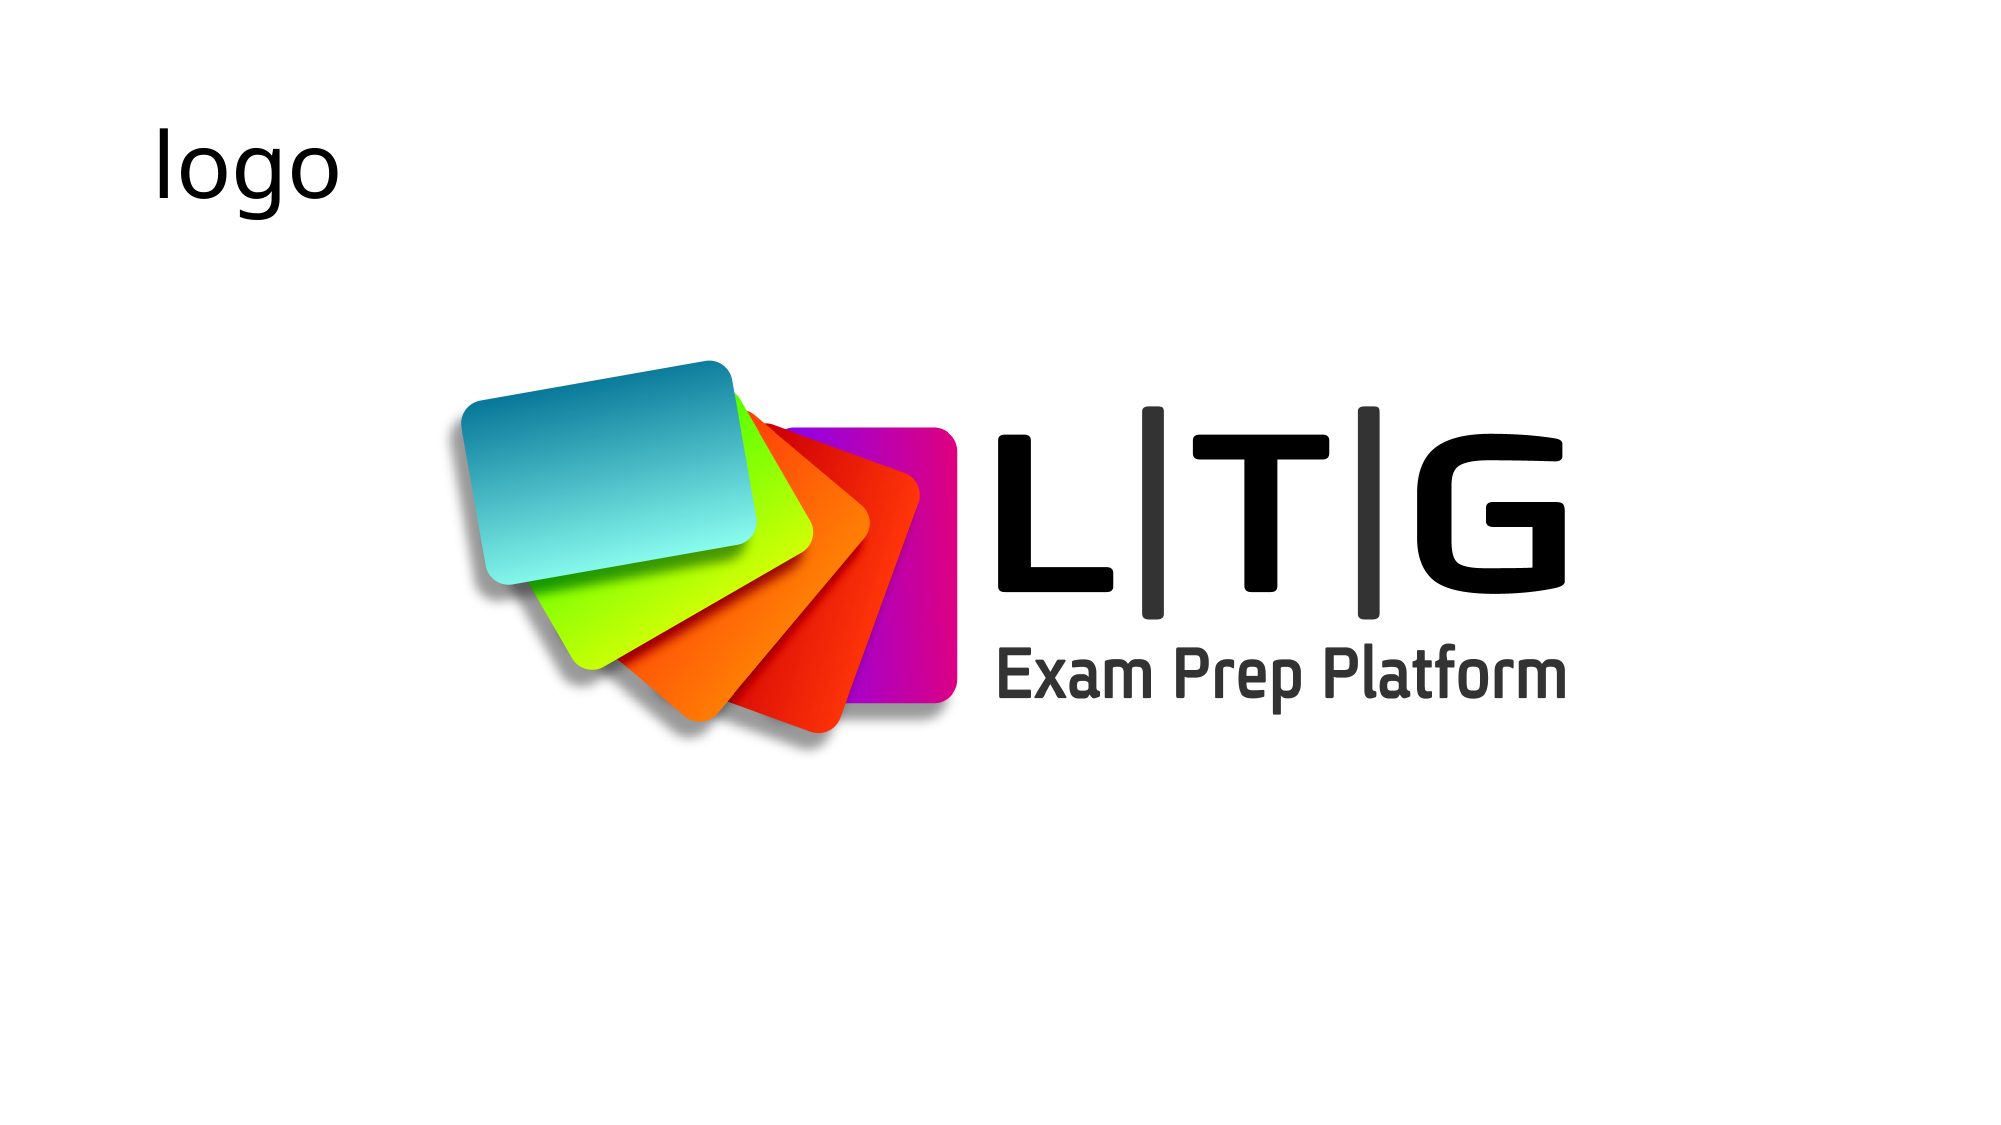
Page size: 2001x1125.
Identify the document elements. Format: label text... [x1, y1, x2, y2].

title logo [137, 59, 1863, 278]
picture [374, 171, 1625, 954]
